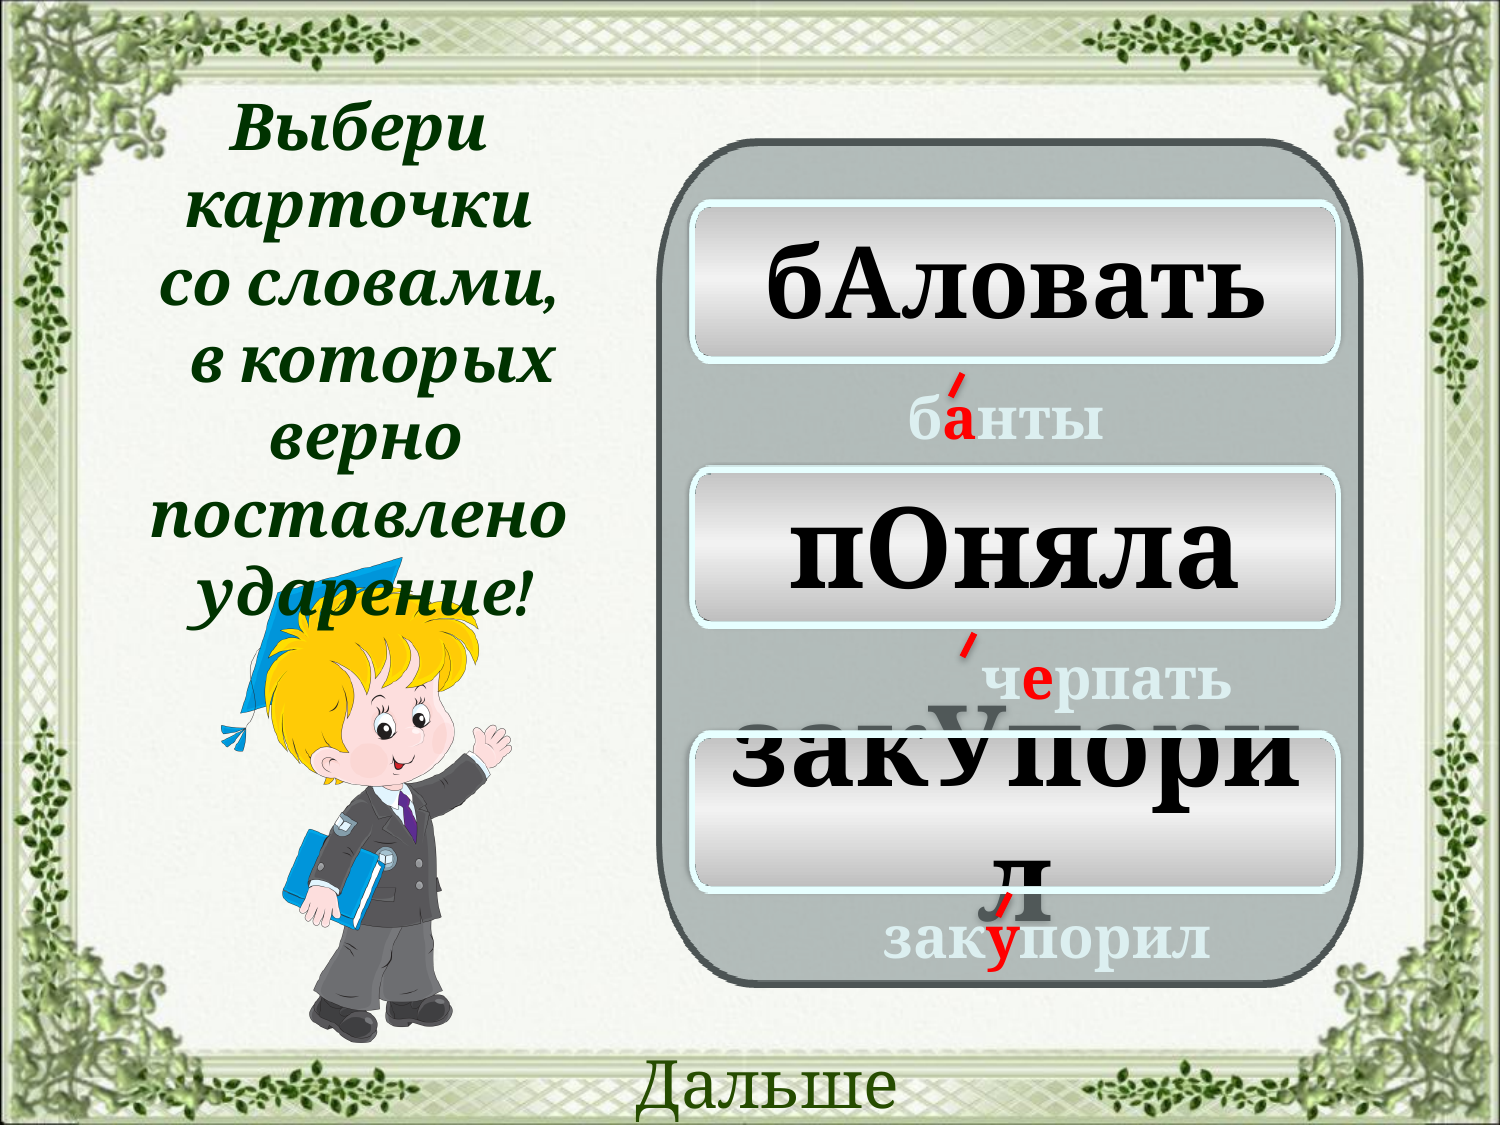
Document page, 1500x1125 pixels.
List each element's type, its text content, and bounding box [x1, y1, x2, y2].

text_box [950, 373, 963, 398]
text_box Дальше [584, 1034, 951, 1125]
text_box Выбери карточки со словами, в которых верно поставлено ударение! [76, 78, 656, 636]
picture [0, 0, 1500, 1125]
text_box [997, 892, 1010, 917]
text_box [962, 633, 975, 657]
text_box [655, 136, 1365, 991]
